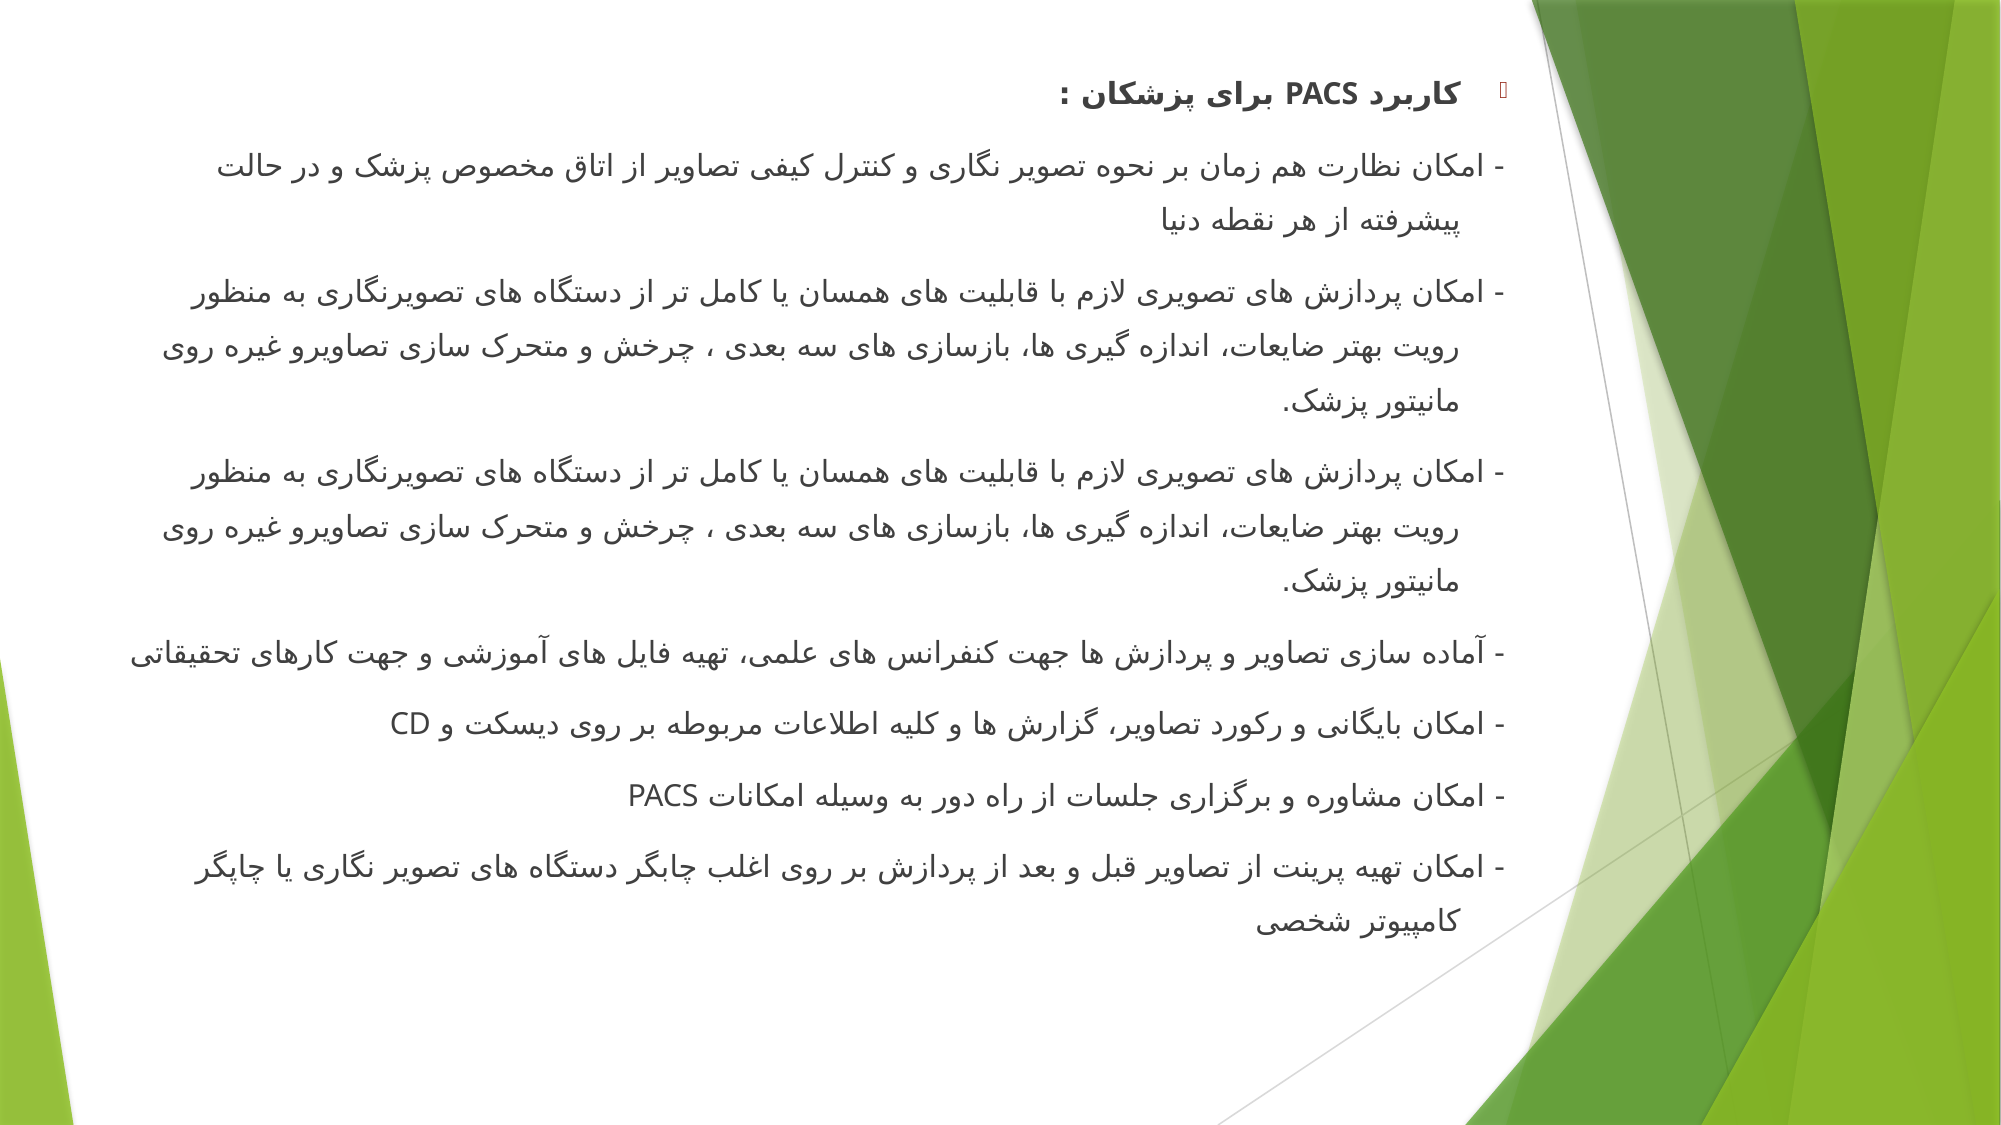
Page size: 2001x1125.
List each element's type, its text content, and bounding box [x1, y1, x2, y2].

list کاربرد PACS برای پزشکان : - امکان نظارت هم زمان بر نحوه تصویر نگاری و کنترل کیفی تصاویر از اتاق مخصوص پزشک و در حالت پیشرفته از هر نقطه دنیا - امکان پردازش های تصویری لازم با قابلیت های همسان یا کامل تر از دستگاه های تصویرنگاری به منظور رویت بهتر ضایعات، اندازه گیری ها، بازسازی های سه بعدی ، چرخش و متحرک سازی تصاویرو غیره روی مانیتور پزشک. - امکان پردازش های تصویری لازم با قابلیت های همسان یا کامل تر از دستگاه های تصویرنگاری به منظور رویت بهتر ضایعات، اندازه گیری ها، بازسازی های سه بعدی ، چرخش و متحرک سازی تصاویرو غیره روی مانیتور پزشک. - آماده سازی تصاویر و پردازش ها جهت کنفرانس های علمی، تهیه فایل های آموزشی و جهت کارهای تحقیقاتی - امکان بایگانی و رکورد تصاویر، گزارش ها و کلیه اطلاعات مربوطه بر روی دیسکت و CD - امکان مشاوره و برگزاری جلسات از راه دور به وسیله امکانات PACS - امکان تهیه پرینت از تصاویر قبل و بعد از پردازش بر روی اغلب چابگر دستگاه های تصویر نگاری یا چاپگر کامپیوتر شخصی [111, 66, 1522, 991]
